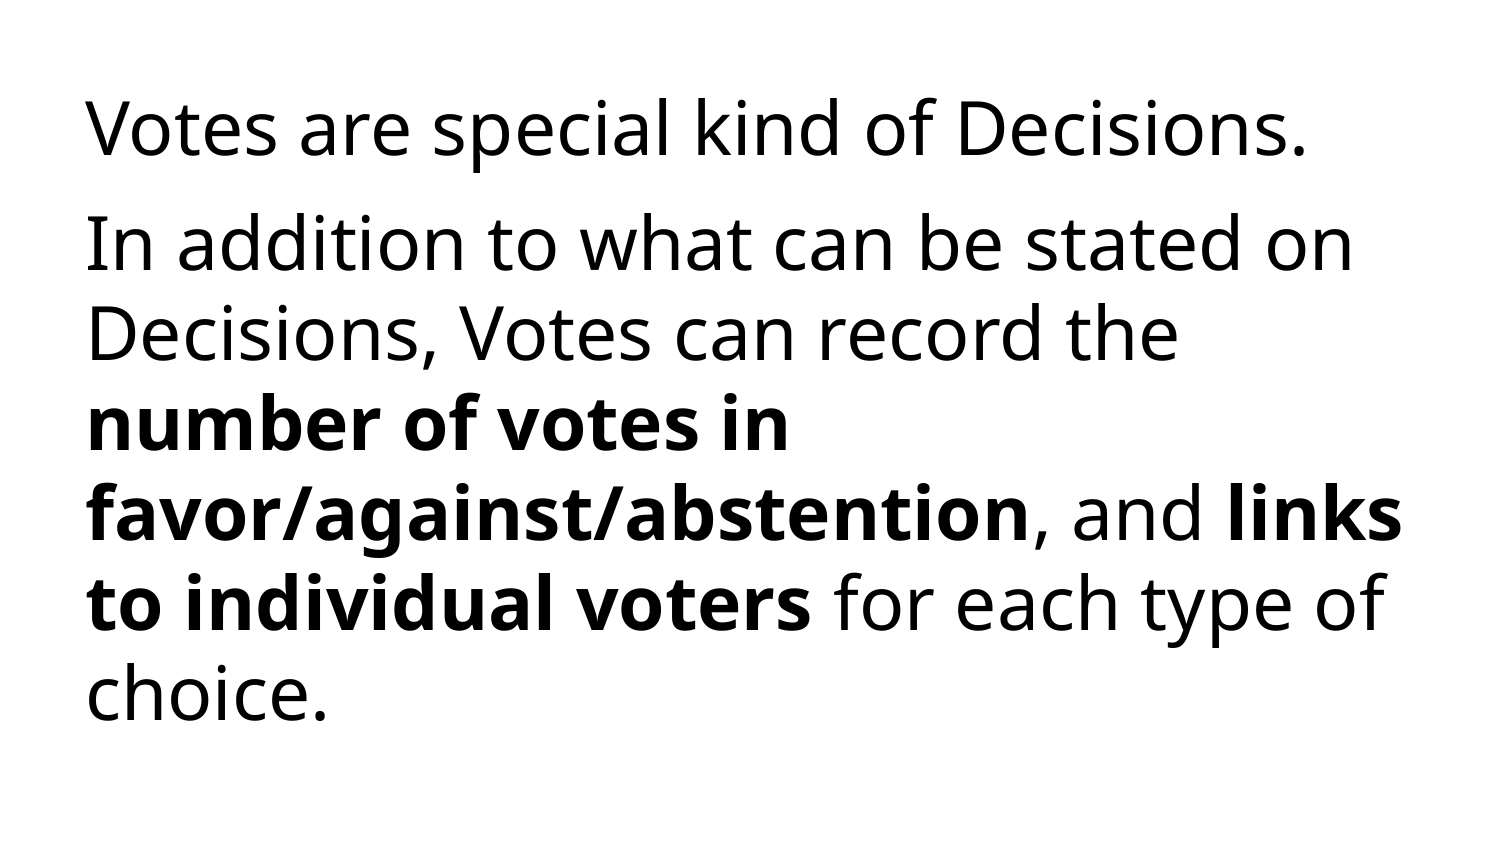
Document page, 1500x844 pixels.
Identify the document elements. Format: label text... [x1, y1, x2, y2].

text_box Votes are special kind of Decisions. In addition to what can be stated on Decisions, Votes can record the number of votes in favor/against/abstention, and links to individual voters for each type of choice. [70, 73, 1497, 743]
